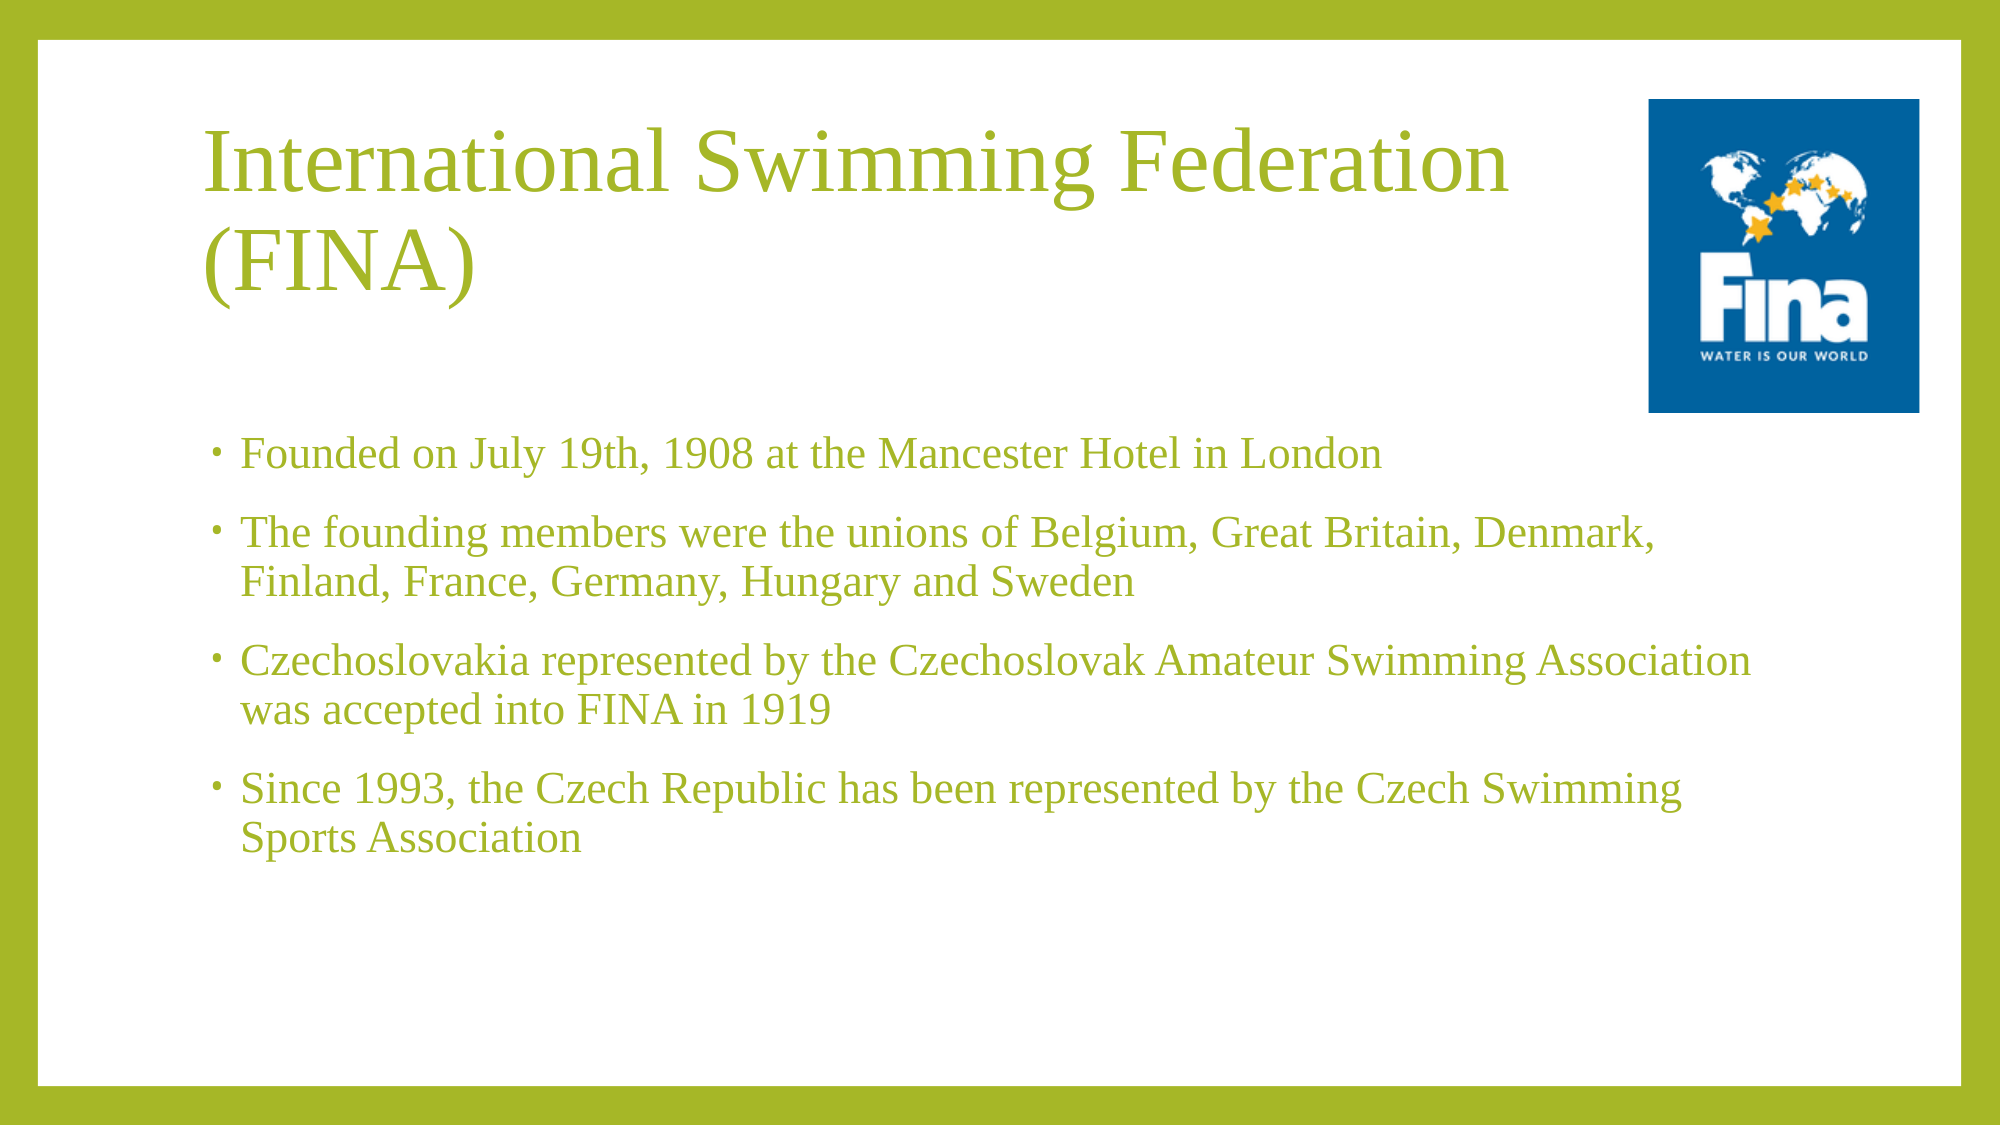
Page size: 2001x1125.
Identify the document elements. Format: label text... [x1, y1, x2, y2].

title International Swimming Federation (FINA) [187, 99, 1625, 323]
list Founded on July 19th, 1908 at the Mancester Hotel in London The founding members were the unions of Belgium, Great Britain, Denmark, Finland, France, Germany, Hungary and Sweden Czechoslovakia represented by the Czechoslovak Amateur Swimming Association was accepted into FINA in 1919 Since 1993, the Czech Republic has been represented by the Czech Swimming Sports Association [187, 337, 1808, 1000]
picture [1626, 99, 1940, 413]
